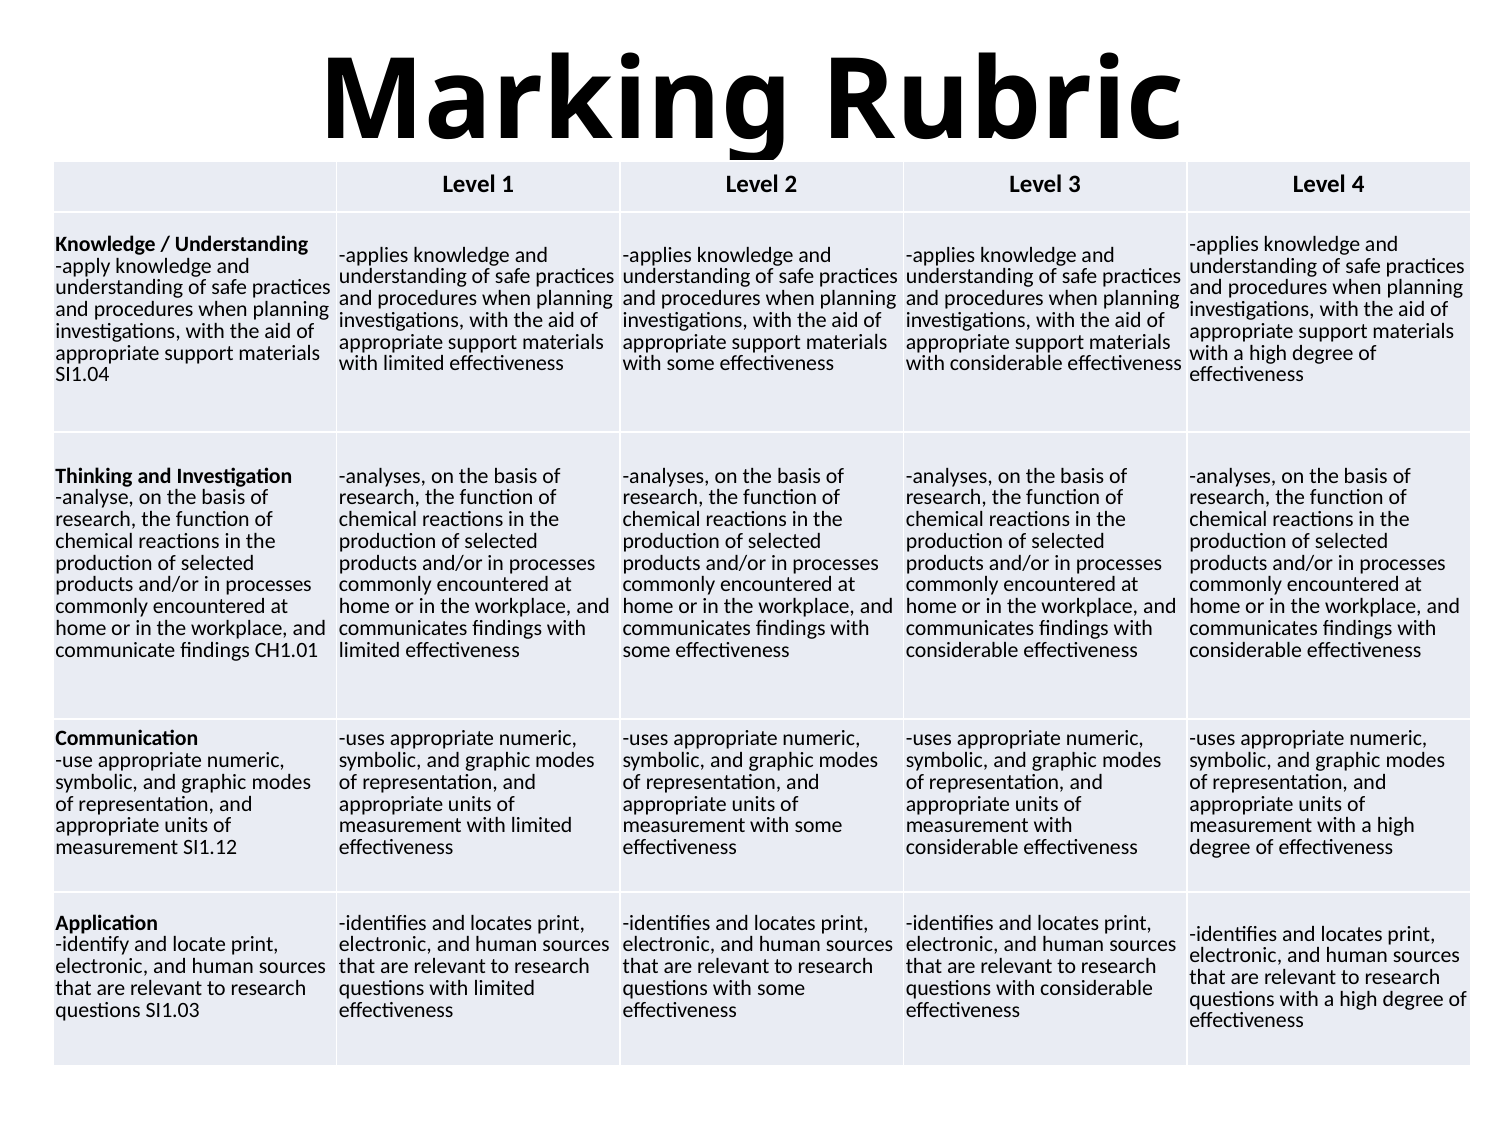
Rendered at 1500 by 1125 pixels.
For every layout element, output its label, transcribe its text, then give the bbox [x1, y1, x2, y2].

table_cell -identifies and locates print, electronic, and human sources that are relevant to research questions with considerable effectiveness [904, 893, 1186, 1065]
table_cell -applies knowledge and understanding of safe practices and procedures when planning investigations, with the aid of appropriate support materials with limited effectiveness [337, 213, 619, 431]
table_cell -analyses, on the basis of research, the function of chemical reactions in the production of selected products and/or in processes commonly encountered at home or in the workplace, and communicates findings with considerable effectiveness [1188, 433, 1470, 718]
table_cell -identifies and locates print, electronic, and human sources that are relevant to research questions with a high degree of effectiveness [1188, 893, 1470, 1065]
title Marking Rubric [76, 0, 1427, 160]
table_cell -applies knowledge and understanding of safe practices and procedures when planning investigations, with the aid of appropriate support materials with some effectiveness [621, 213, 903, 431]
table_cell -uses appropriate numeric, symbolic, and graphic modes of representation, and appropriate units of measurement with some effectiveness [621, 720, 903, 891]
table_cell Thinking and Investigation -analyse, on the basis of research, the function of chemical reactions in the production of selected products and/or in processes commonly encountered at home or in the workplace, and communicate findings CH1.01 [54, 433, 336, 718]
table_cell -analyses, on the basis of research, the function of chemical reactions in the production of selected products and/or in processes commonly encountered at home or in the workplace, and communicates findings with some effectiveness [621, 433, 903, 718]
table_header Level 3 [904, 162, 1186, 211]
table_cell -uses appropriate numeric, symbolic, and graphic modes of representation, and appropriate units of measurement with considerable effectiveness [904, 720, 1186, 891]
table_cell -applies knowledge and understanding of safe practices and procedures when planning investigations, with the aid of appropriate support materials with considerable effectiveness [904, 213, 1186, 431]
table_cell -analyses, on the basis of research, the function of chemical reactions in the production of selected products and/or in processes commonly encountered at home or in the workplace, and communicates findings with considerable effectiveness [904, 433, 1186, 718]
table_header Level 4 [1188, 162, 1470, 211]
table_cell Application -identify and locate print, electronic, and human sources that are relevant to research questions SI1.03 [54, 893, 336, 1065]
table_header Level 2 [621, 162, 903, 211]
table_cell -uses appropriate numeric, symbolic, and graphic modes of representation, and appropriate units of measurement with limited effectiveness [337, 720, 619, 891]
table_cell -identifies and locates print, electronic, and human sources that are relevant to research questions with limited effectiveness [337, 893, 619, 1065]
table_cell -applies knowledge and understanding of safe practices and procedures when planning investigations, with the aid of appropriate support materials with a high degree of effectiveness [1188, 213, 1470, 431]
table_cell -uses appropriate numeric, symbolic, and graphic modes of representation, and appropriate units of measurement with a high degree of effectiveness [1188, 720, 1470, 891]
table_cell -identifies and locates print, electronic, and human sources that are relevant to research questions with some effectiveness [621, 893, 903, 1065]
table_cell Communication -use appropriate numeric, symbolic, and graphic modes of representation, and appropriate units of measurement SI1.12 [54, 720, 336, 891]
table_cell -analyses, on the basis of research, the function of chemical reactions in the production of selected products and/or in processes commonly encountered at home or in the workplace, and communicates findings with limited effectiveness [337, 433, 619, 718]
table_header [54, 162, 336, 211]
table_cell Knowledge / Understanding -apply knowledge and understanding of safe practices and procedures when planning investigations, with the aid of appropriate support materials SI1.04 [54, 213, 336, 431]
table_header Level 1 [337, 162, 619, 211]
